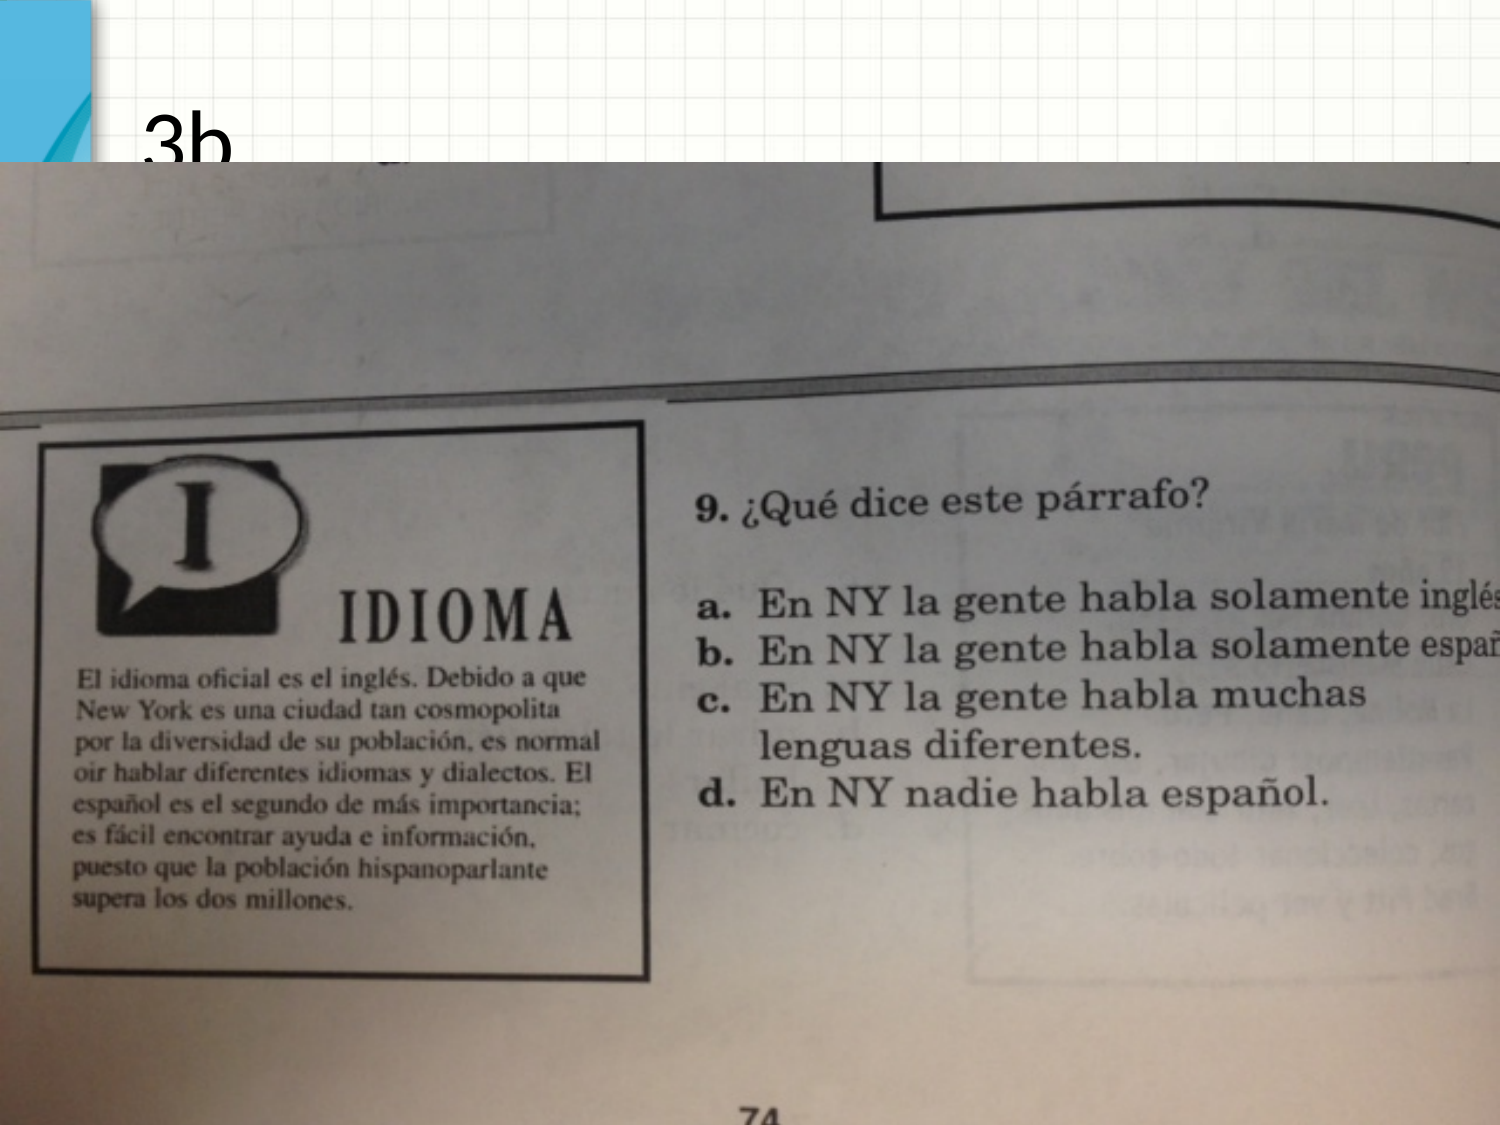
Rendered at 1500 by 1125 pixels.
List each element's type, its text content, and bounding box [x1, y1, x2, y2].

picture [0, 0, 1500, 1125]
title 3b. [125, 44, 1450, 160]
